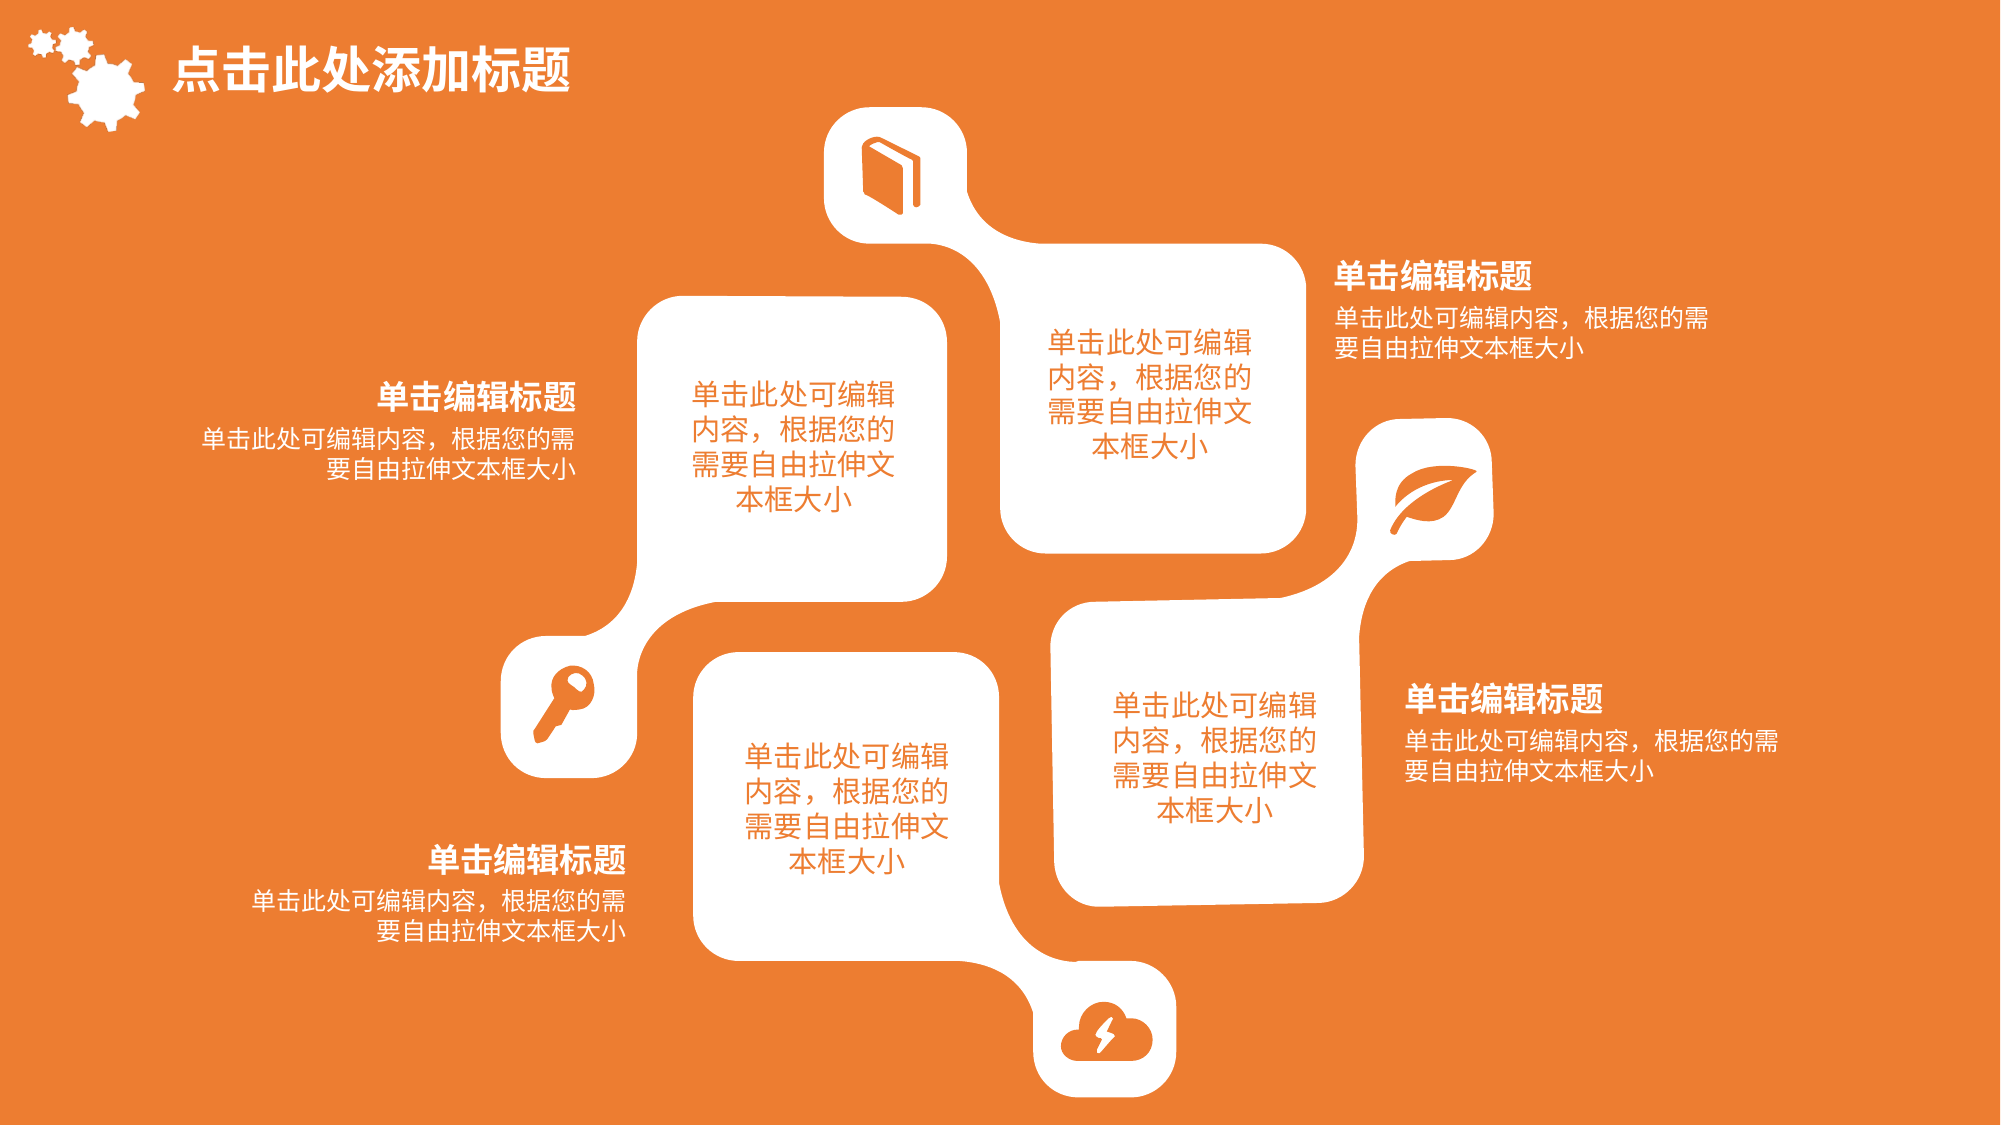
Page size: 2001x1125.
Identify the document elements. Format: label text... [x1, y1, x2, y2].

text_box 单击此处可编辑内容，根据您的需要自由拉伸文本框大小 [731, 738, 963, 879]
text_box [693, 652, 1177, 1098]
text_box 点击此处添加标题 [156, 31, 599, 107]
text_box [1060, 1001, 1153, 1061]
text_box [823, 107, 1307, 554]
text_box 单击此处可编辑内容，根据您的需要自由拉伸文本框大小 [1404, 725, 1788, 786]
text_box 单击此处可编辑内容，根据您的需要自由拉伸文本框大小 [193, 423, 577, 484]
text_box 单击此处可编辑内容，根据您的需要自由拉伸文本框大小 [1099, 687, 1331, 828]
text_box 单击此处可编辑内容，根据您的需要自由拉伸文本框大小 [243, 885, 627, 946]
text_box 单击此处可编辑内容，根据您的需要自由拉伸文本框大小 [678, 376, 910, 517]
text_box [1390, 465, 1477, 535]
text_box 单击编辑标题 [192, 376, 577, 417]
text_box [533, 665, 595, 744]
text_box 单击编辑标题 [1333, 255, 1718, 296]
text_box [500, 295, 948, 779]
picture [0, 0, 2001, 1125]
text_box [1050, 418, 1494, 907]
text_box [861, 136, 921, 215]
text_box 单击编辑标题 [1404, 678, 1788, 719]
text_box 单击此处可编辑内容，根据您的需要自由拉伸文本框大小 [1034, 323, 1266, 464]
text_box 单击此处可编辑内容，根据您的需要自由拉伸文本框大小 [1334, 302, 1718, 363]
text_box 单击编辑标题 [242, 838, 627, 879]
